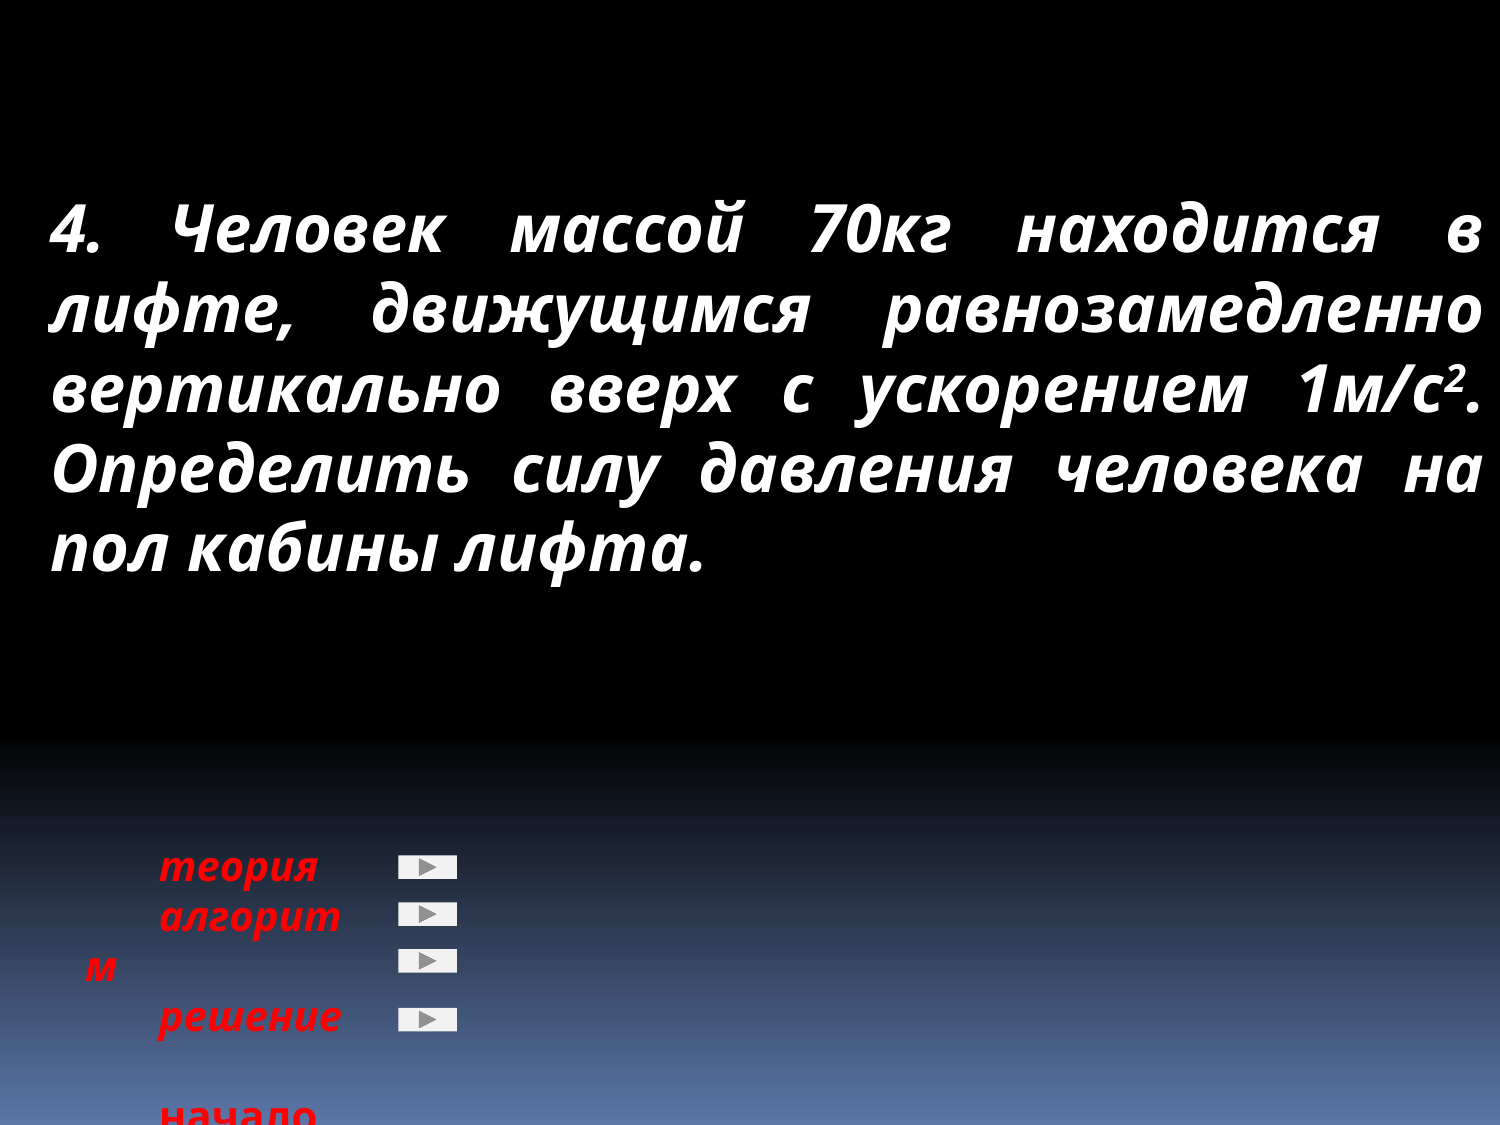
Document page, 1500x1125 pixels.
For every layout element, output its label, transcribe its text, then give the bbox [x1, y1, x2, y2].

text_box 4. Человек массой 70кг находится в лифте, движущимся равнозамедленно вертикально вверх с ускорением 1м/с2. Определить силу давления человека на пол кабины лифта. [35, 177, 1500, 593]
text_box [397, 1006, 459, 1033]
text_box [397, 854, 459, 880]
text_box [397, 901, 459, 927]
text_box [397, 948, 459, 974]
text_box теория алгоритм решение начало [70, 831, 364, 1125]
